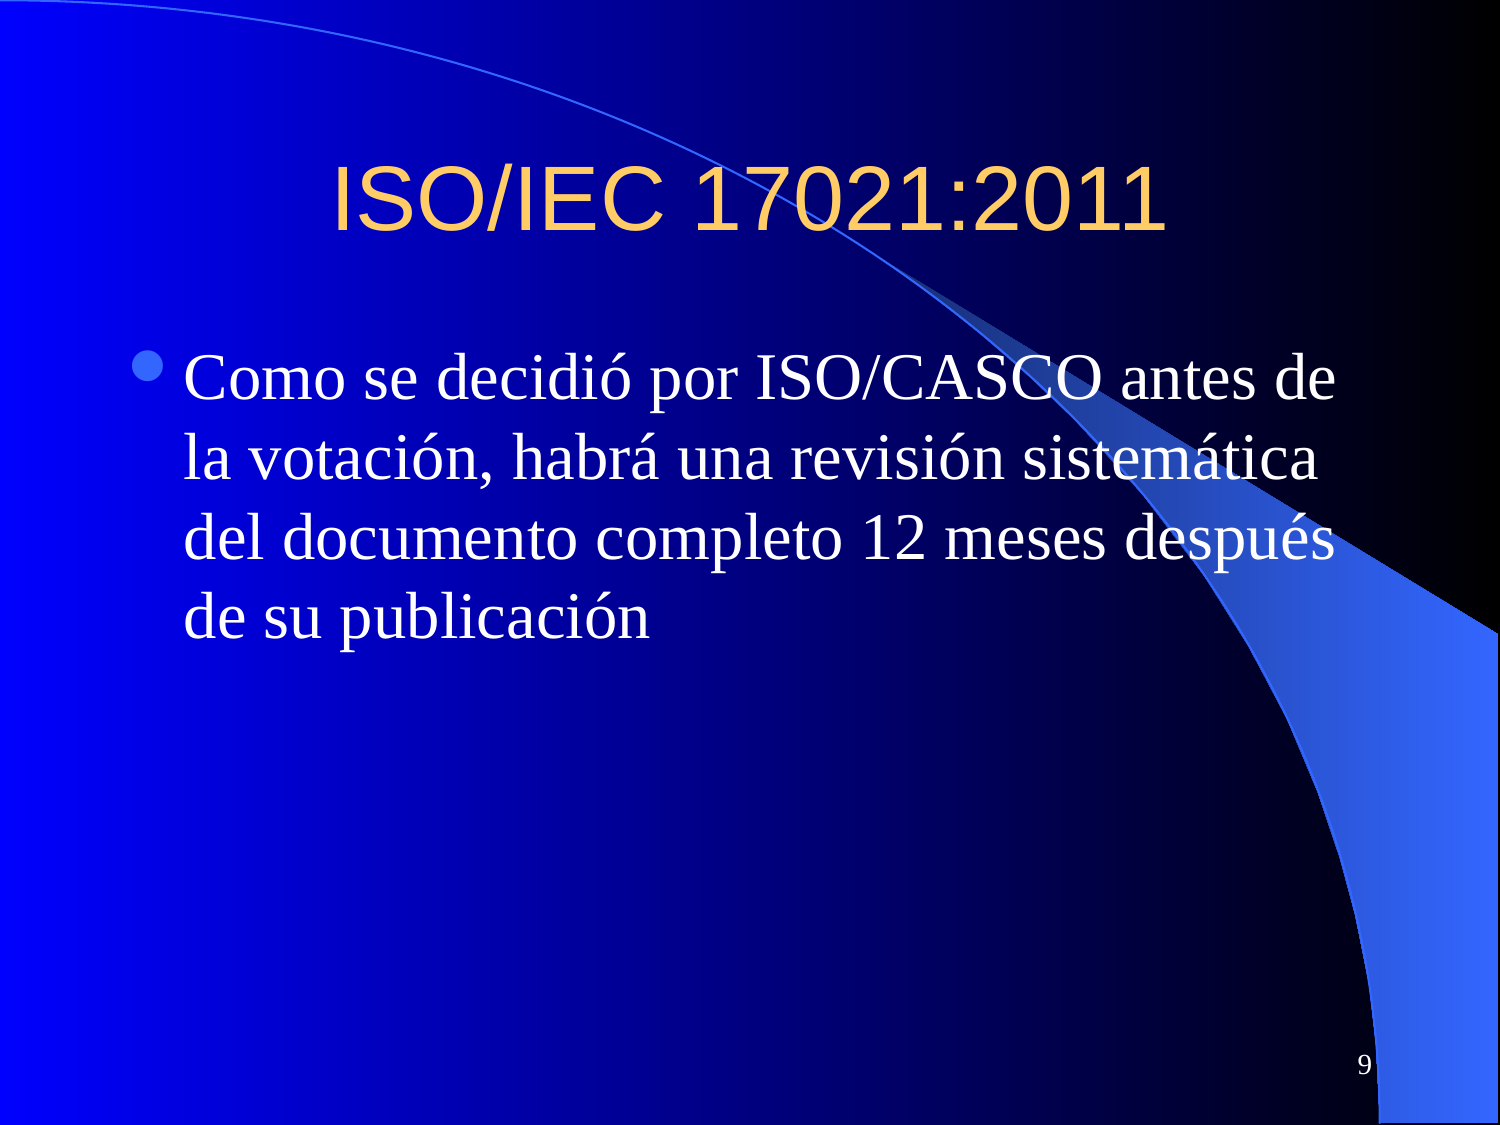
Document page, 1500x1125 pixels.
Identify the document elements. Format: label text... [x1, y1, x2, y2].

slide_number 9 [1074, 1024, 1388, 1101]
title ISO/IEC 17021:2011 [112, 99, 1388, 288]
list Como se decidió por ISO/CASCO antes de la votación, habrá una revisión sistemática del documento completo 12 meses después de su publicación [112, 324, 1388, 1001]
